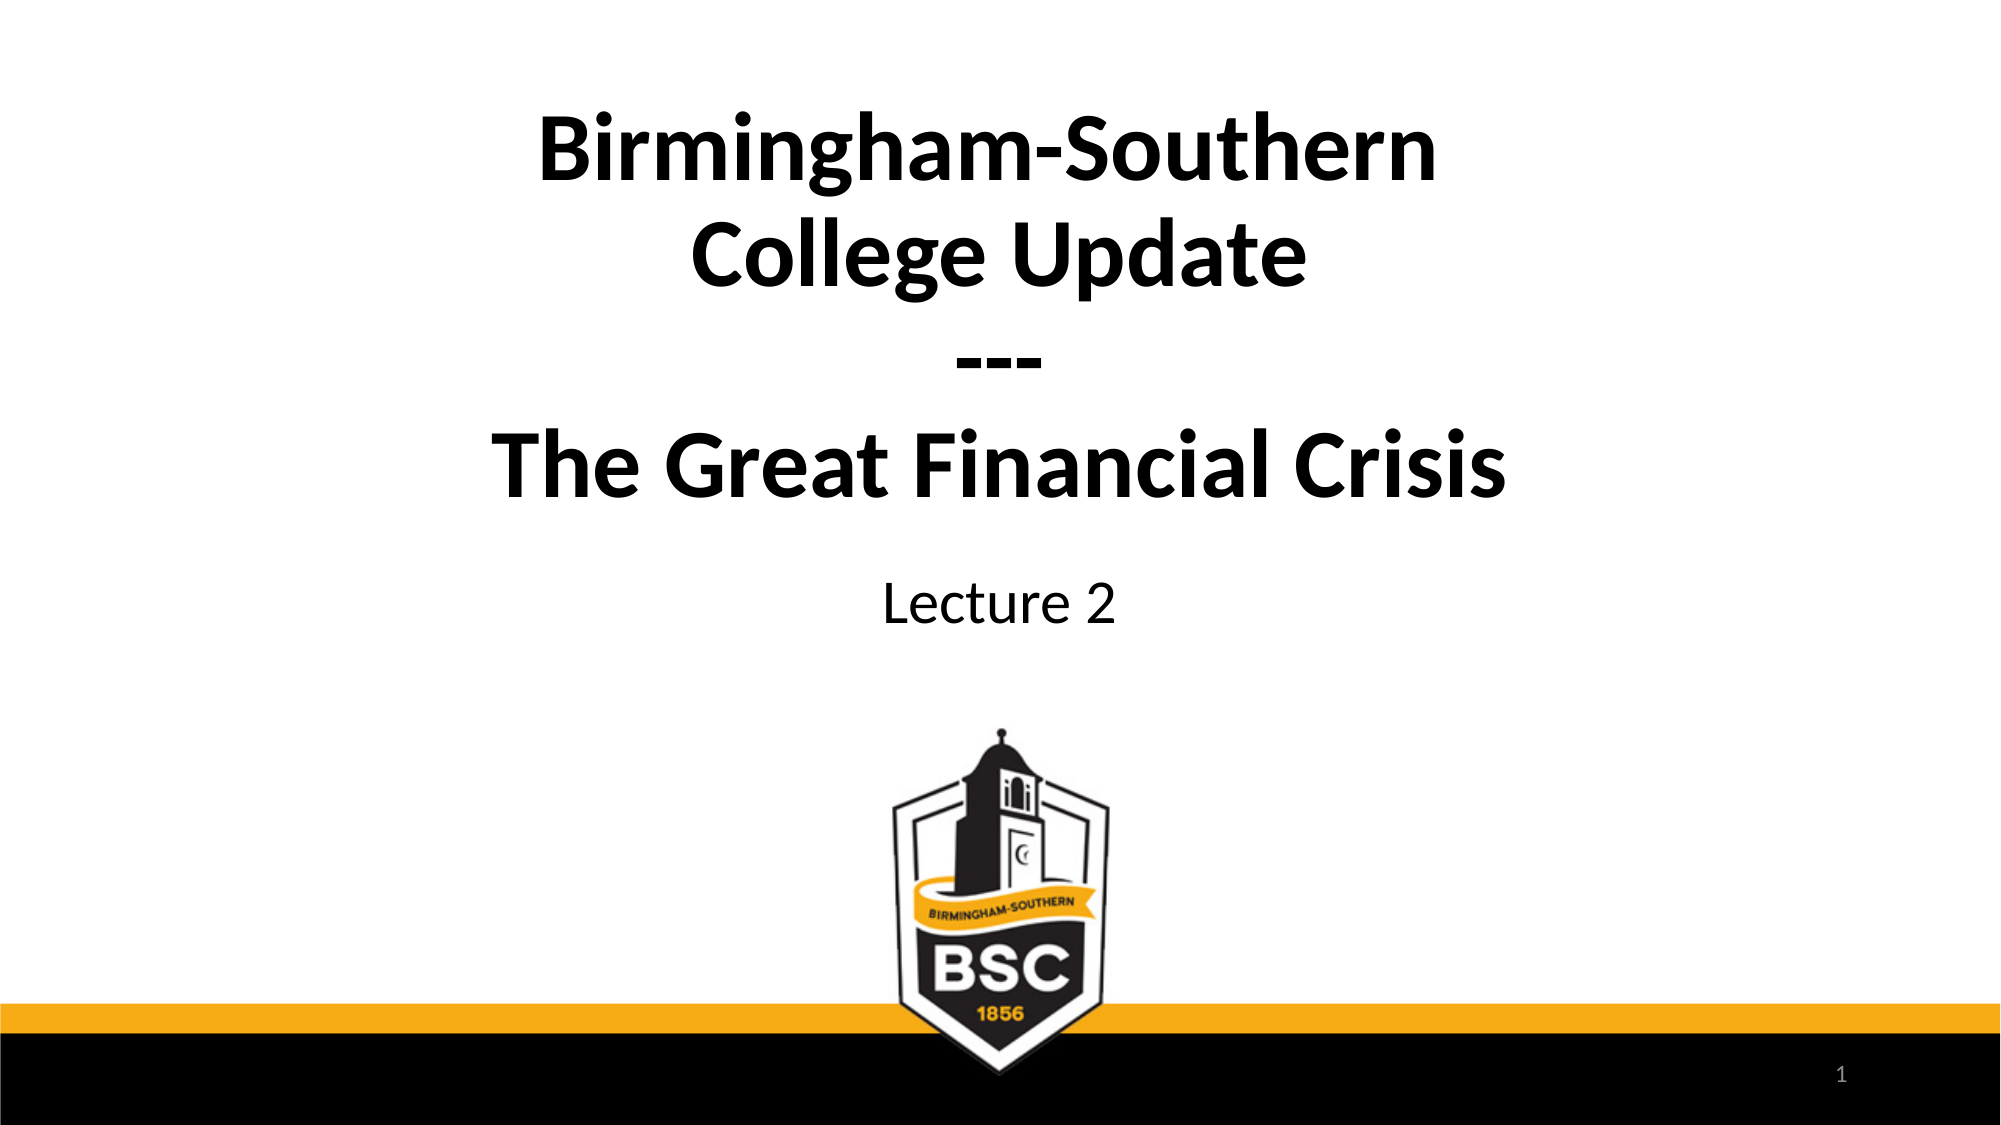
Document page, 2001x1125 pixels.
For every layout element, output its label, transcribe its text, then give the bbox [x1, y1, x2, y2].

title Birmingham-Southern College Update --- The Great Financial Crisis [0, 51, 2000, 562]
picture [0, 0, 2001, 1125]
subtitle Lecture 2 [0, 562, 2000, 739]
slide_number 1 [1412, 1042, 1863, 1103]
